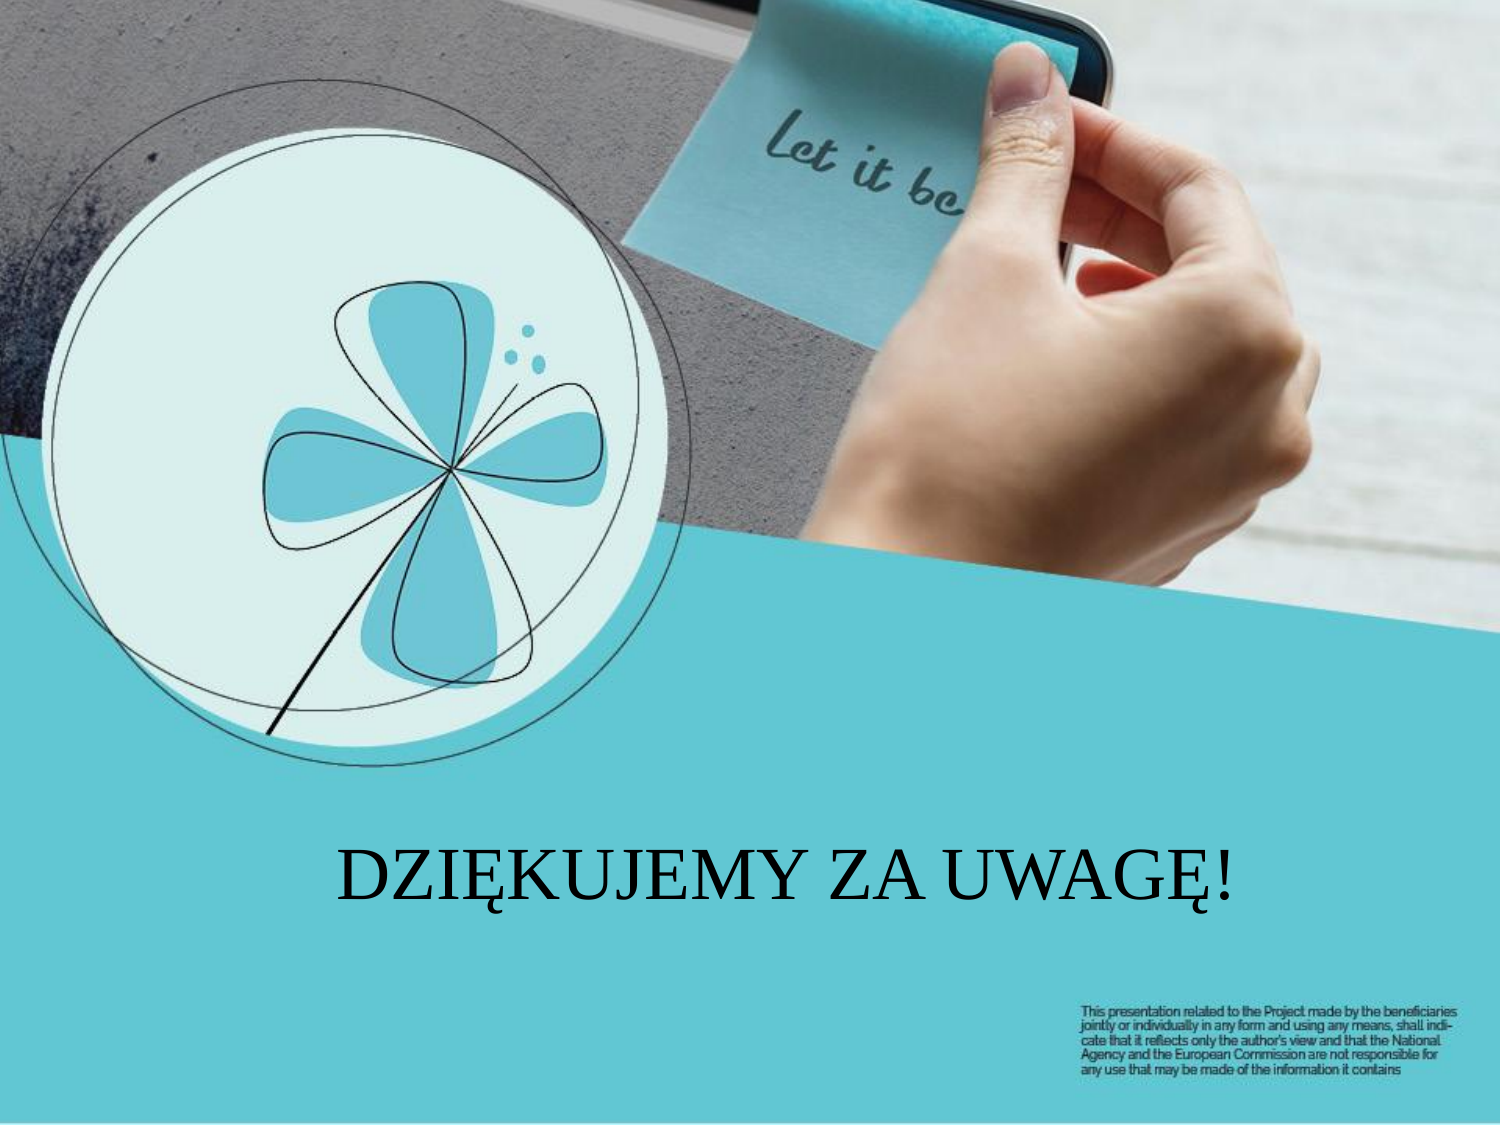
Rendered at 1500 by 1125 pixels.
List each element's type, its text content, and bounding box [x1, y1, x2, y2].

text_box DZIĘKUJEMY ZA UWAGĘ! [230, 817, 1344, 923]
picture [0, 0, 1500, 1125]
